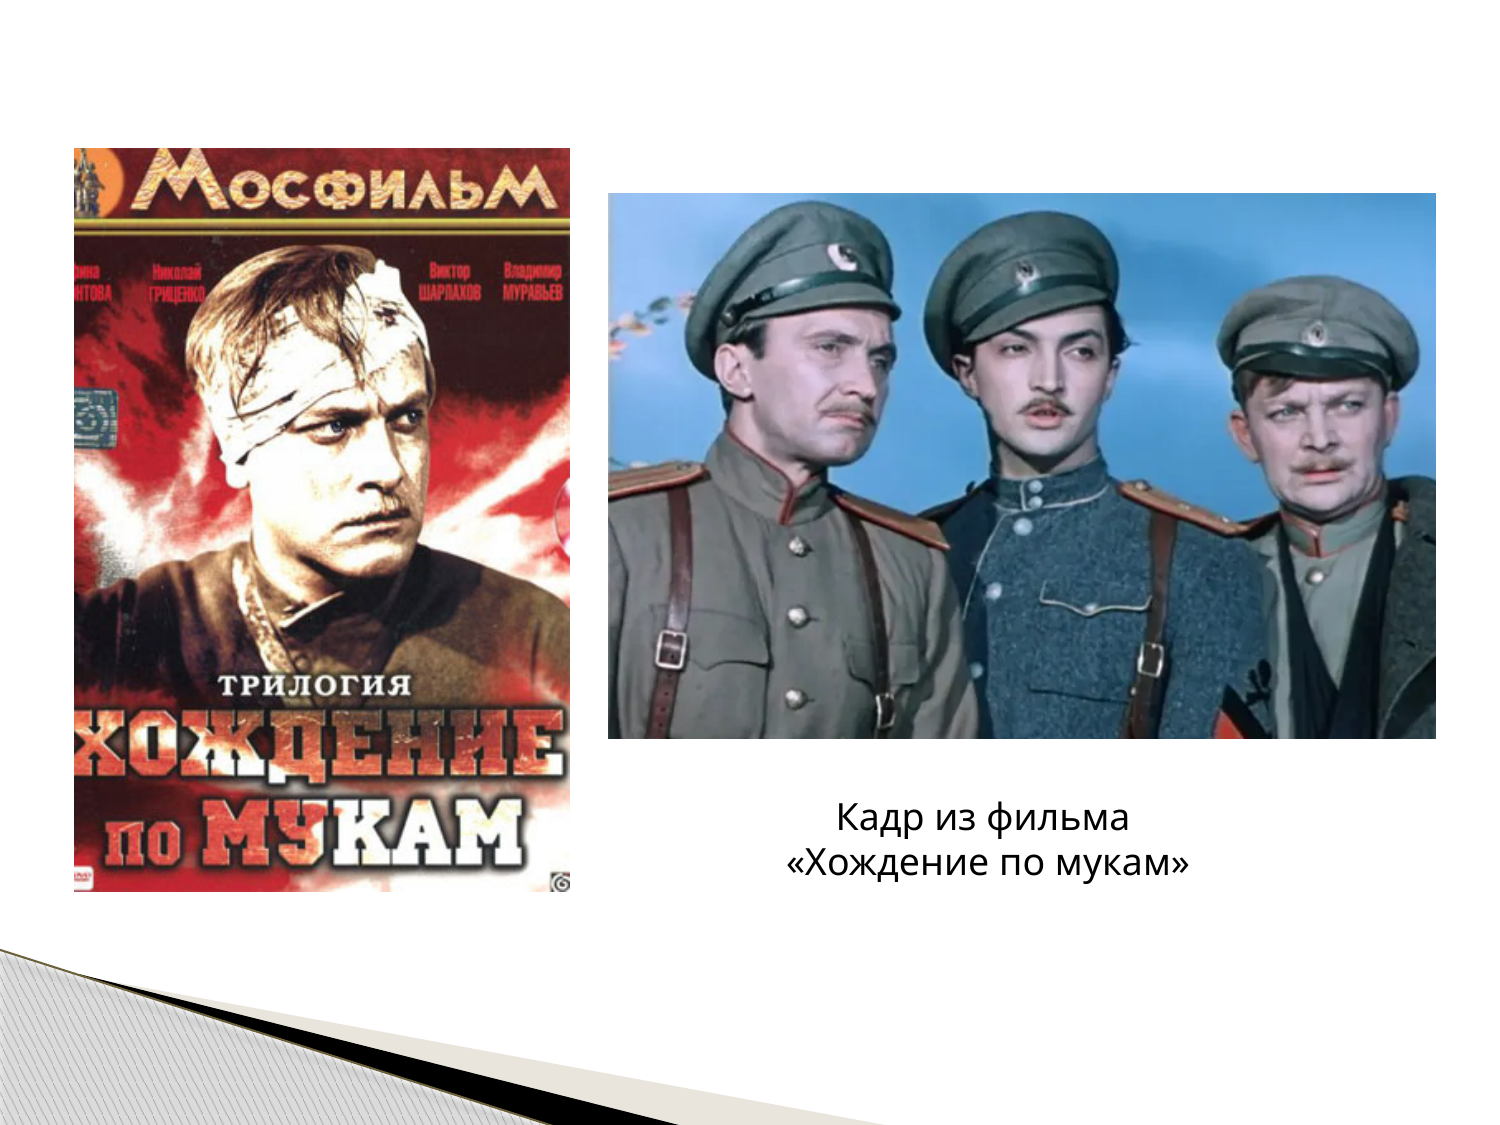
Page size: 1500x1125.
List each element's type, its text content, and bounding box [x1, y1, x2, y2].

picture [74, 148, 570, 892]
text_box Кадр из фильма «Хождение по мукам» [608, 785, 1359, 890]
picture [607, 193, 1436, 739]
